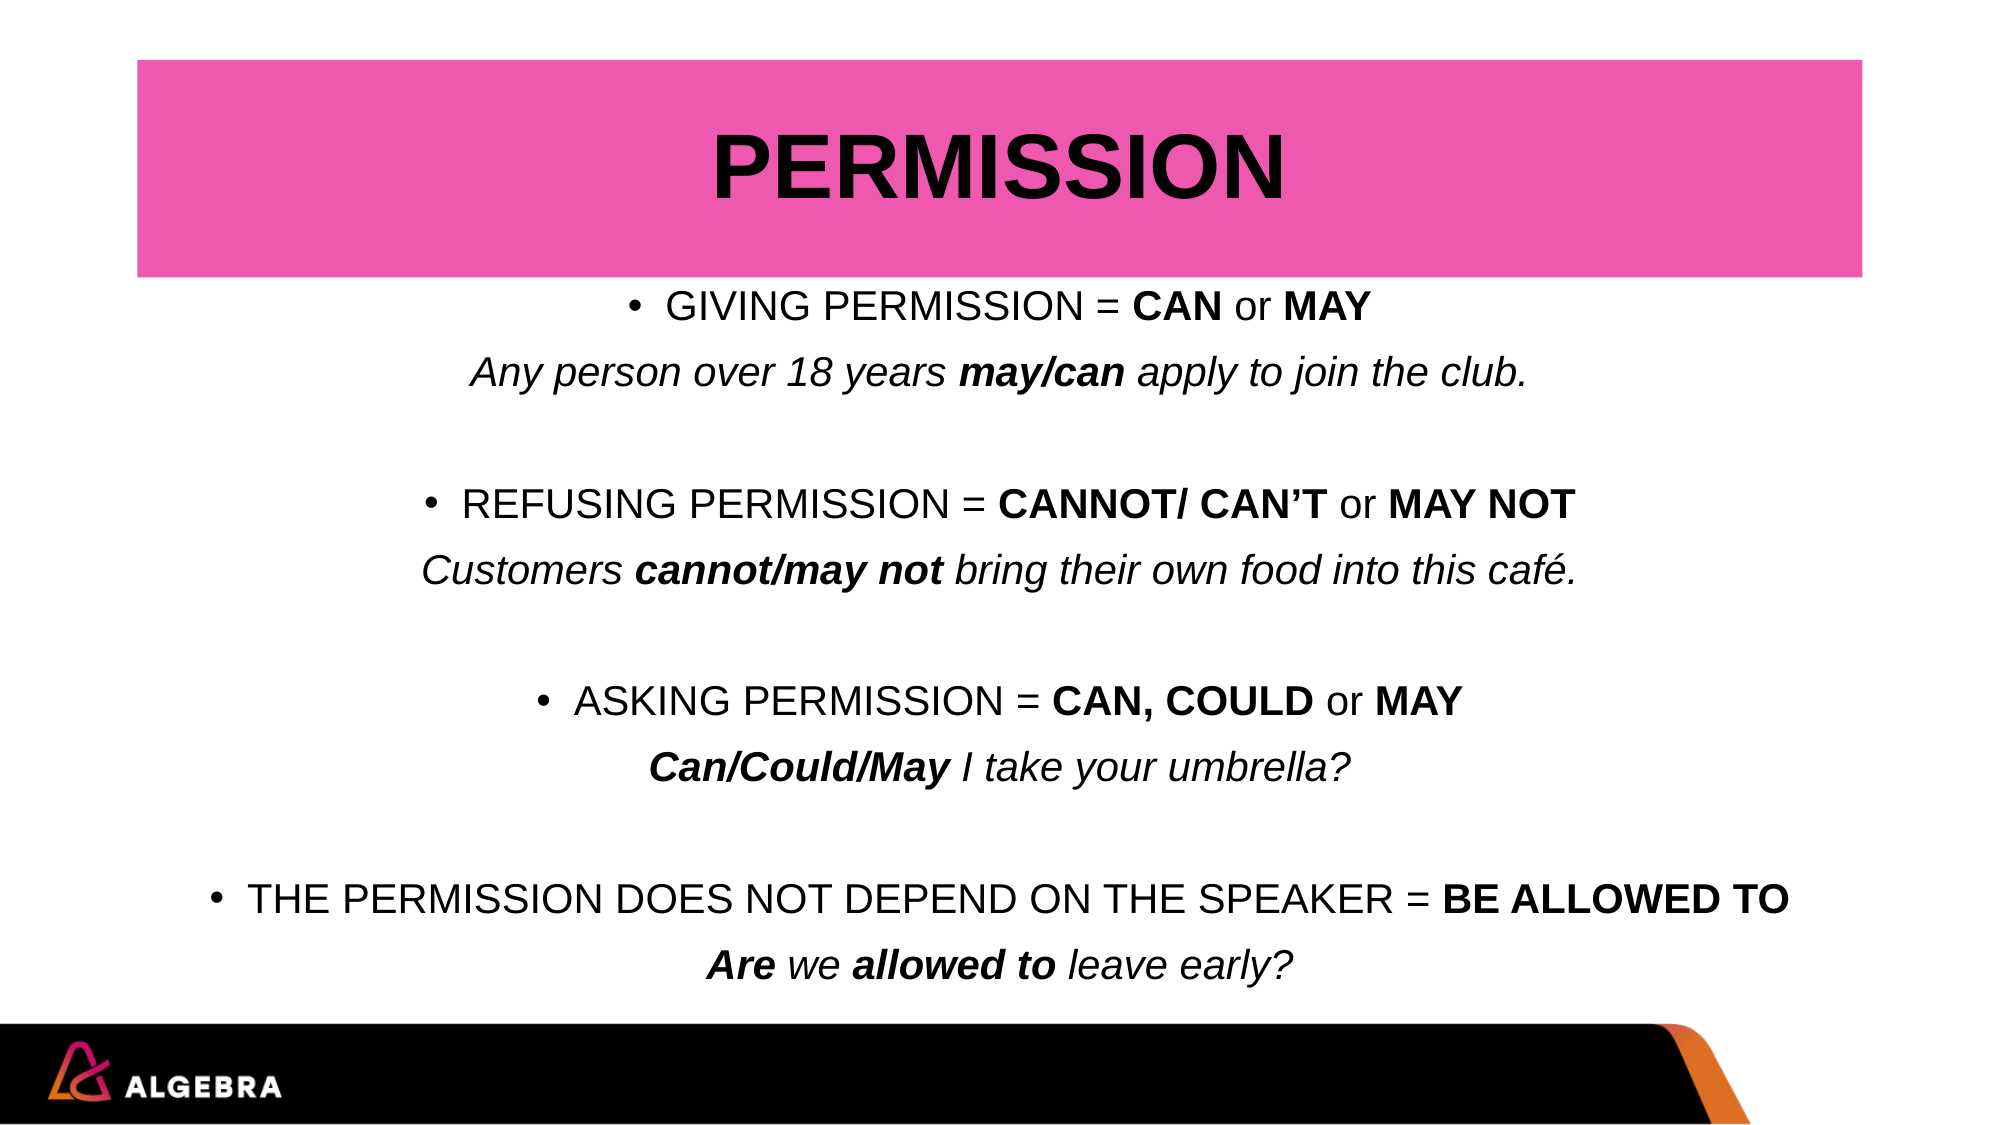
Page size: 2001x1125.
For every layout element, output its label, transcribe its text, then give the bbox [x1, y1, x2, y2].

picture [0, 1023, 1958, 1125]
title PERMISSION [137, 59, 1863, 277]
list GIVING PERMISSION = CAN or MAY Any person over 18 years may/can apply to join the club. REFUSING PERMISSION = CANNOT/ CAN’T or MAY NOT Customers cannot/may not bring their own food into this café. ASKING PERMISSION = CAN, COULD or MAY Can/Could/May I take your umbrella? THE PERMISSION DOES NOT DEPEND ON THE SPEAKER = BE ALLOWED TO Are we allowed to leave early? [137, 277, 1863, 1027]
